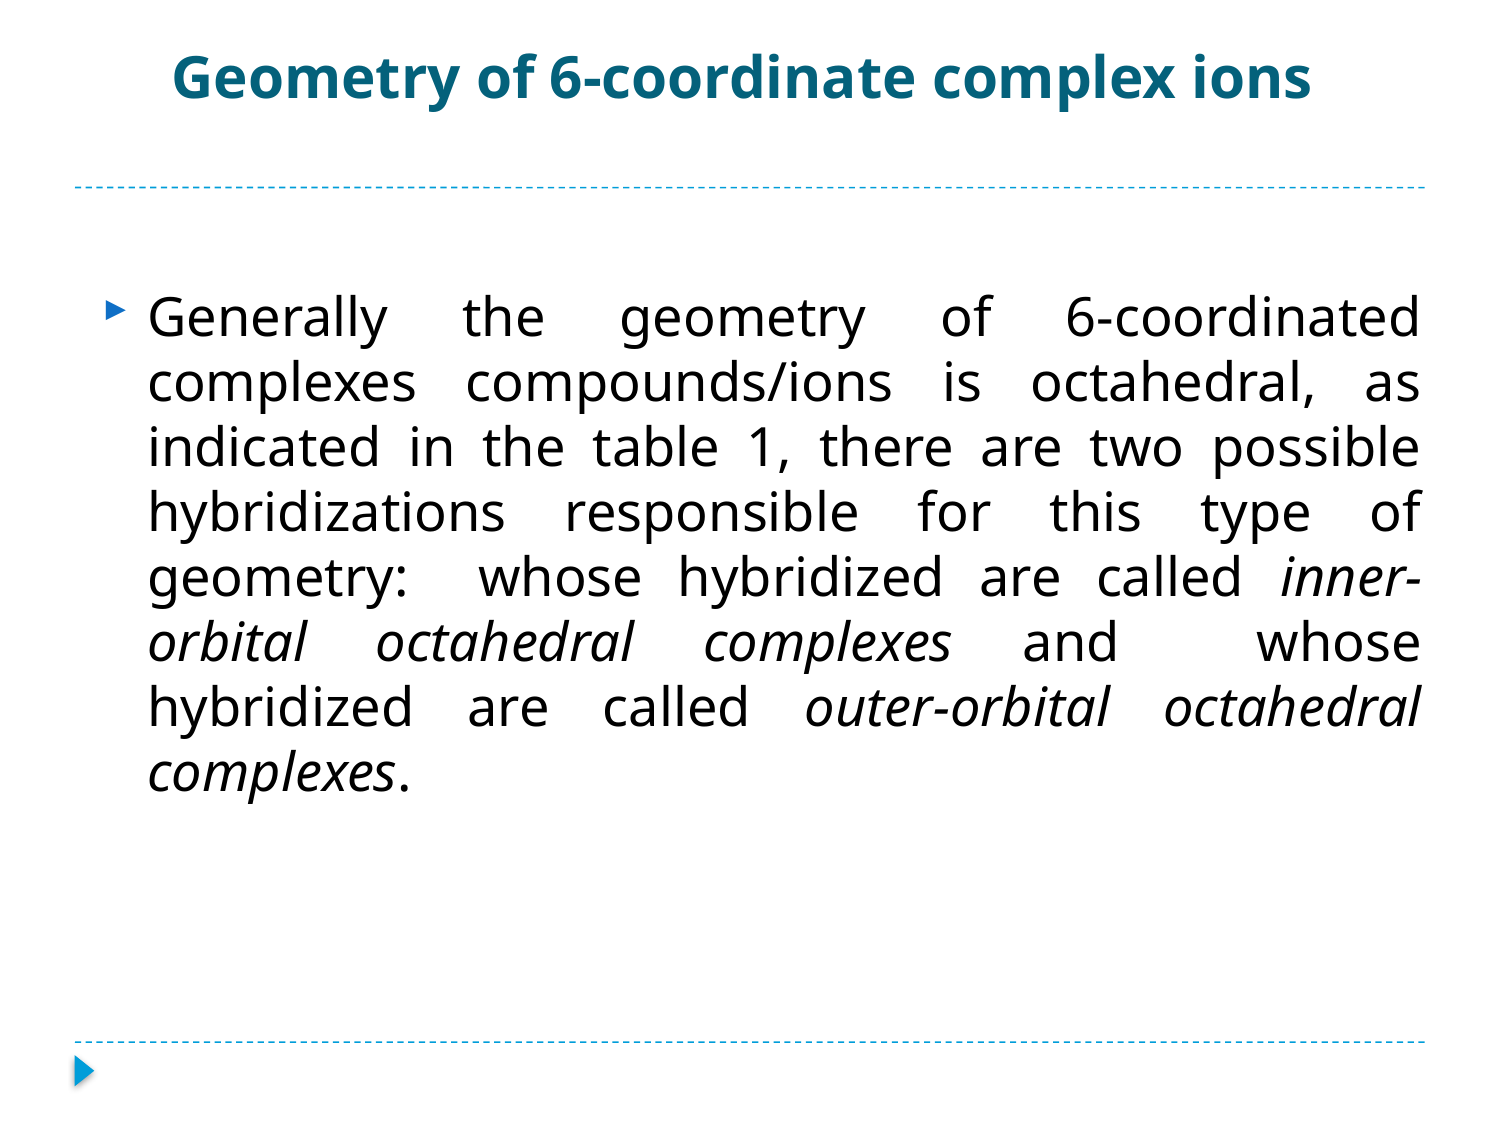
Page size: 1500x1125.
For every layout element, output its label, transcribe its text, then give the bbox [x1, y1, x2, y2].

title Geometry of 6-coordinate complex ions [75, 24, 1425, 188]
